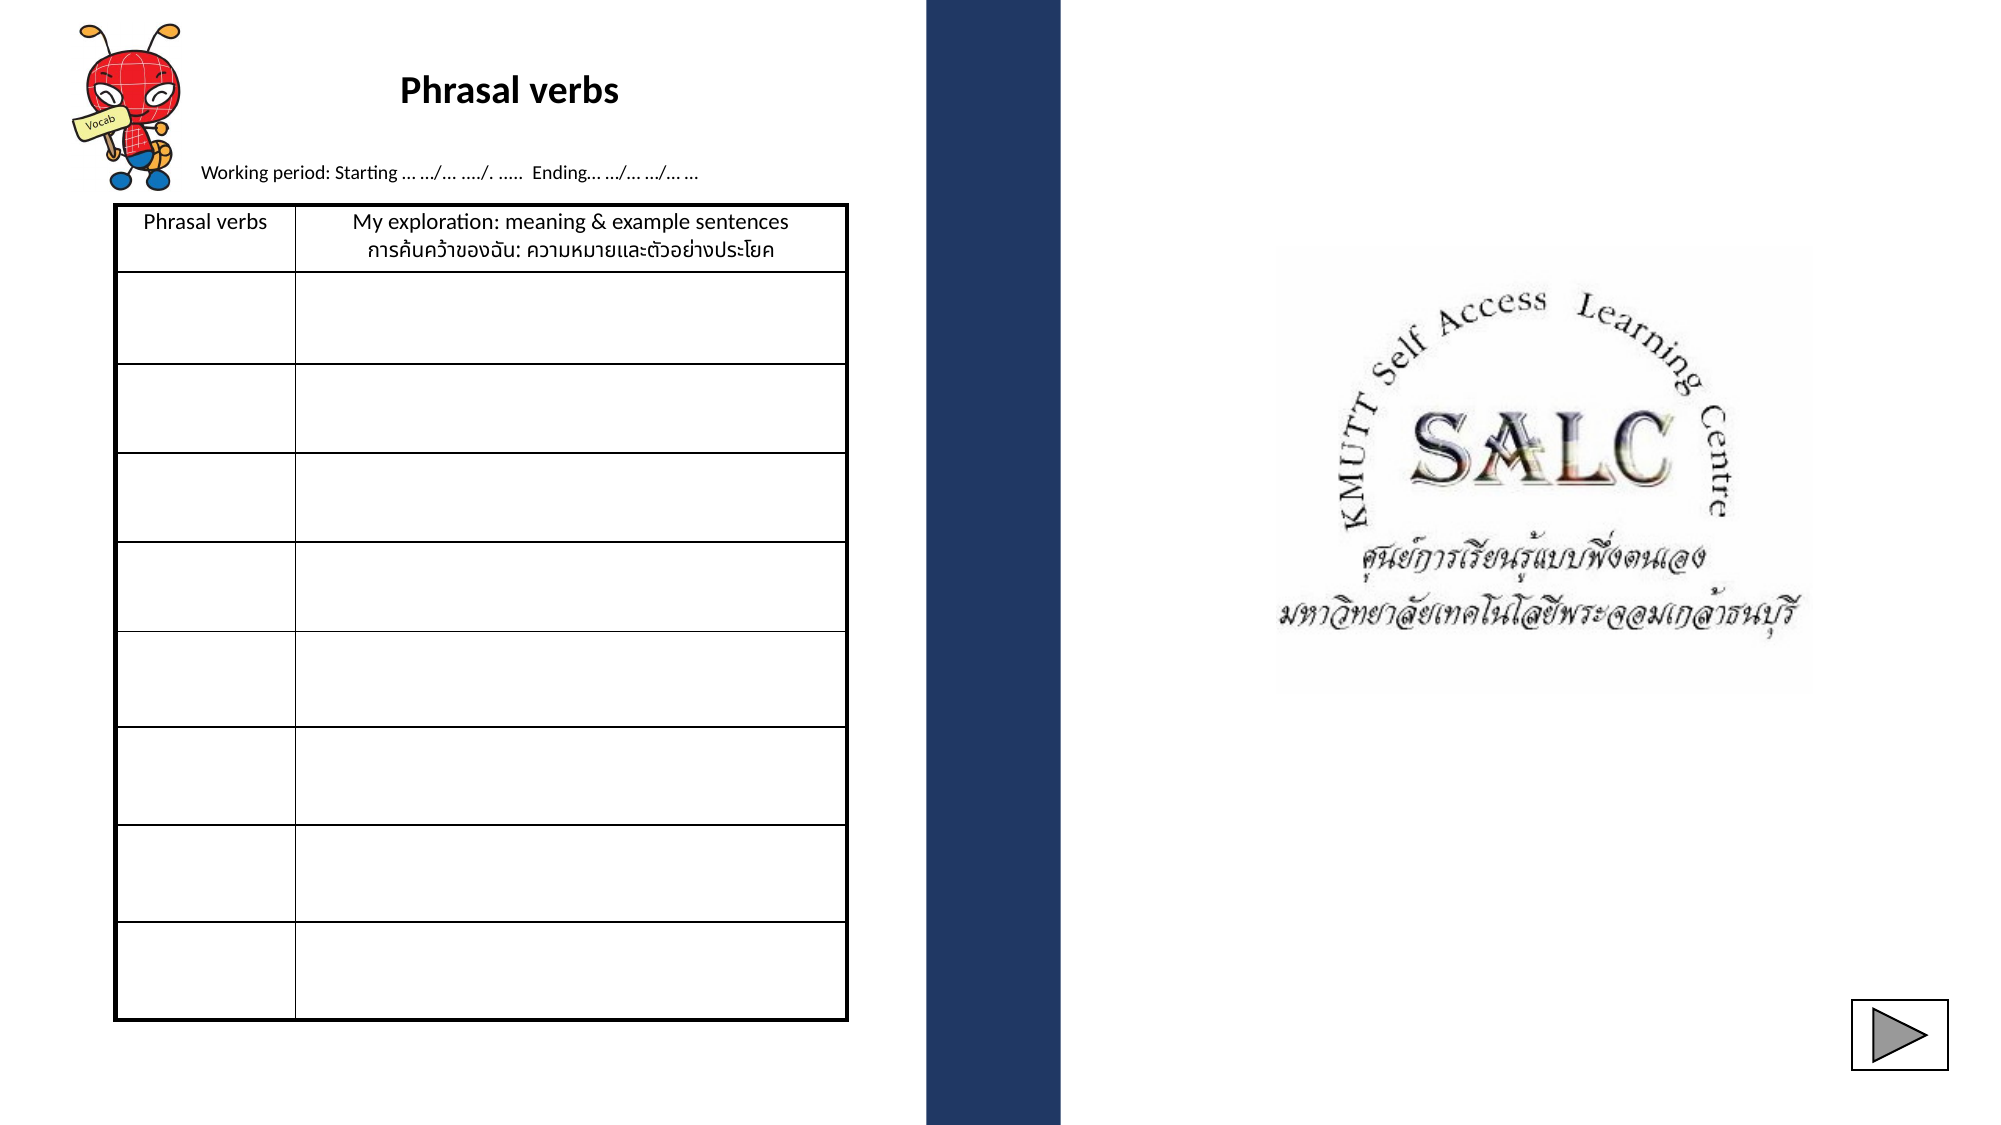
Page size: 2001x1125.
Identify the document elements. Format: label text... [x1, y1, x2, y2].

table_cell [296, 923, 845, 1018]
text_box [925, 0, 1062, 1125]
table_cell [118, 543, 295, 631]
text_box Working period: Starting … …/... ..../. ..... Ending… …/… …/… … [182, 151, 803, 191]
table_cell [118, 454, 295, 541]
text_box [1851, 999, 1949, 1071]
table_header Phrasal verbs [118, 207, 295, 271]
picture [71, 22, 182, 192]
table_cell [118, 923, 295, 1018]
table_cell [296, 543, 845, 631]
table_cell [296, 632, 845, 726]
table_cell [118, 273, 295, 363]
table_cell [296, 826, 845, 921]
table_cell [296, 728, 845, 824]
table_cell [296, 454, 845, 541]
table_header My exploration: meaning & example sentences การค้นคว้าของฉัน: ความหมายและตัวอย่างประโยค [296, 207, 845, 271]
table_cell [118, 365, 295, 452]
table_cell [296, 273, 845, 363]
text_box Phrasal verbs [194, 56, 825, 120]
picture [1276, 246, 1813, 694]
table_cell [118, 826, 295, 921]
table_cell [296, 365, 845, 452]
table_cell [118, 632, 295, 726]
table_cell [118, 728, 295, 824]
